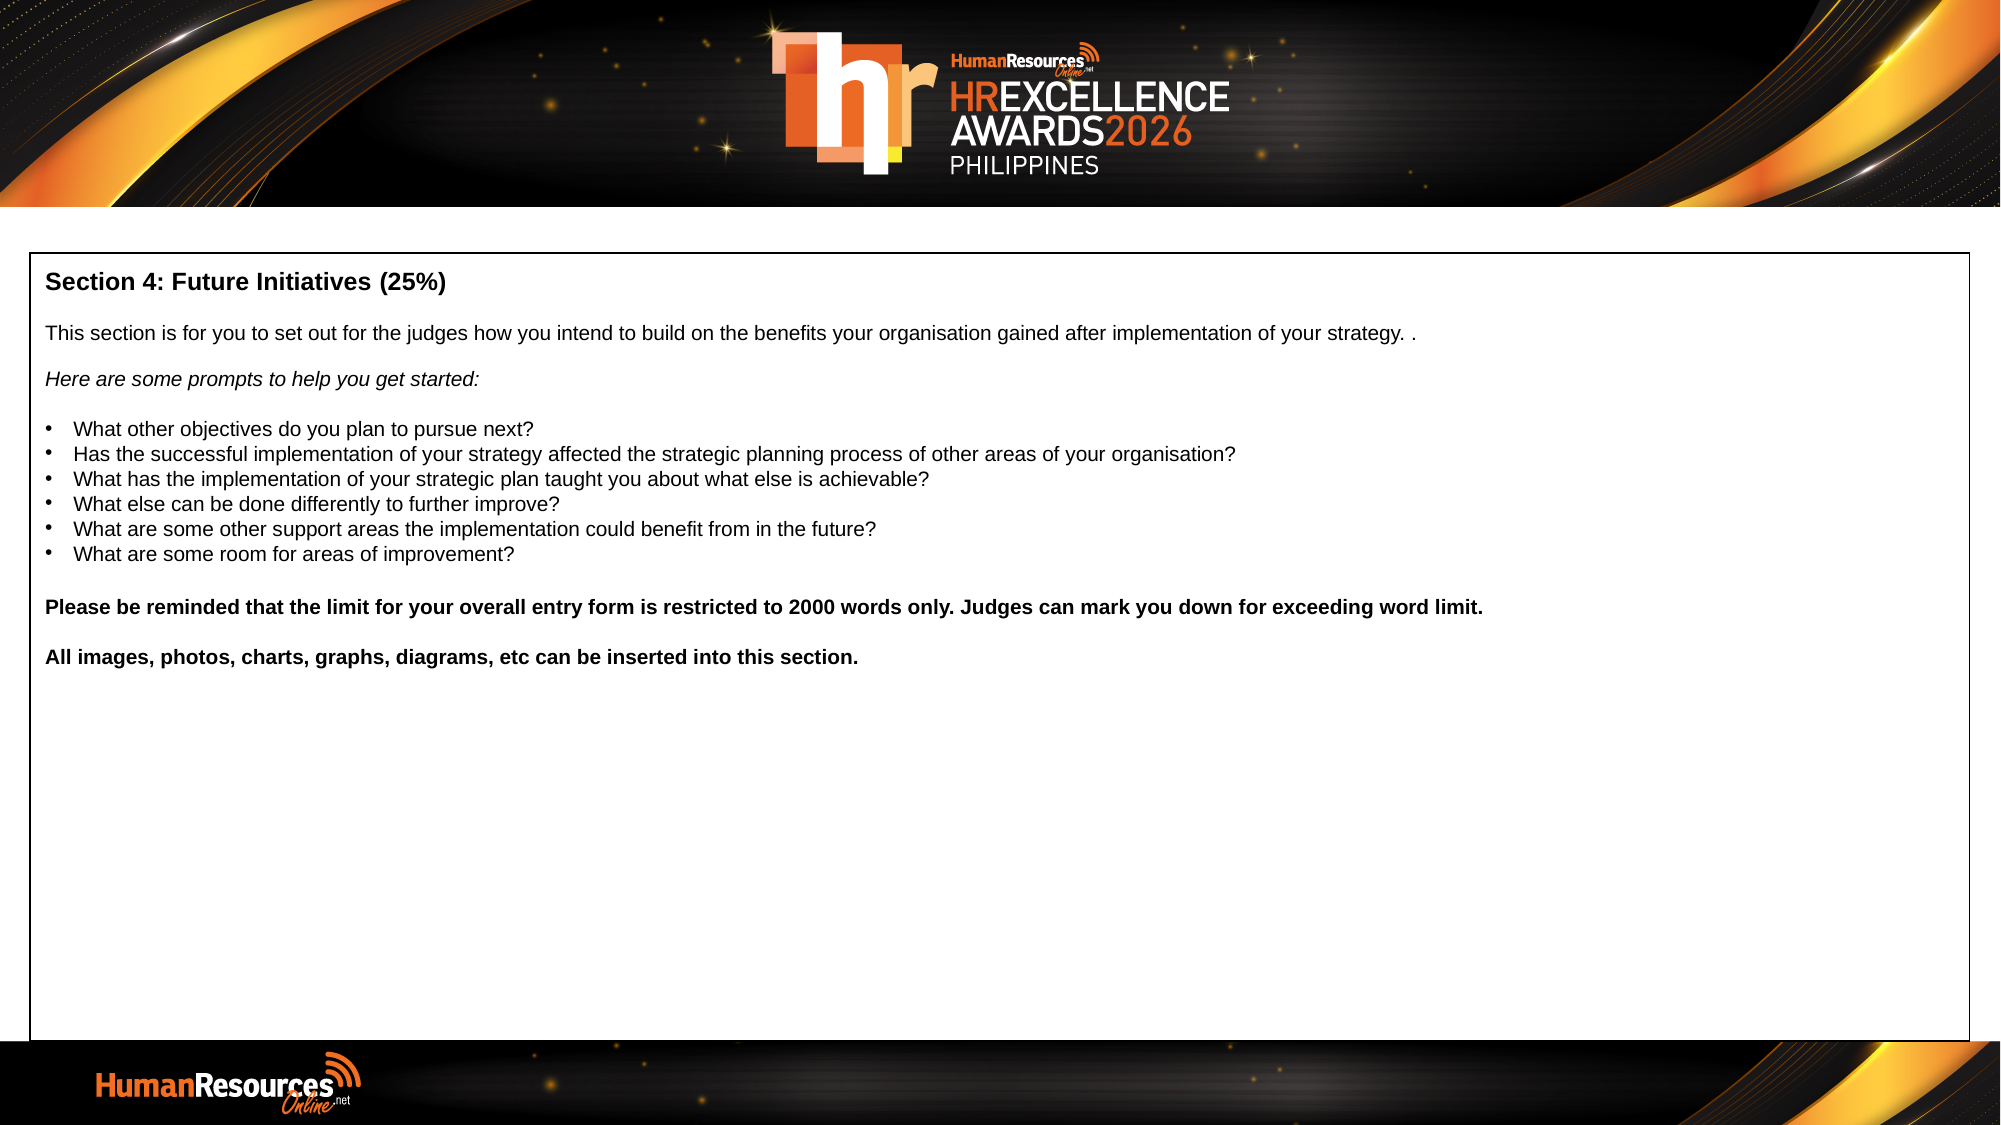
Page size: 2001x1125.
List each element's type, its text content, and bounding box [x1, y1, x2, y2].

text_box Section 4: Future Initiatives (25%) This section is for you to set out for the judges how you intend to build on the benefits your organisation gained after implementation of your strategy. . Here are some prompts to help you get started: What other objectives do you plan to pursue next? Has the successful implementation of your strategy affected the strategic planning process of other areas of your organisation? What has the implementation of your strategic plan taught you about what else is achievable? What else can be done differently to further improve? What are some other support areas the implementation could benefit from in the future? What are some room for areas of improvement? Please be reminded that the limit for your overall entry form is restricted to 2000 words only. Judges can mark you down for exceeding word limit. All images, photos, charts, graphs, diagrams, etc can be inserted into this section. [30, 253, 1970, 1042]
picture [0, 0, 2001, 1125]
